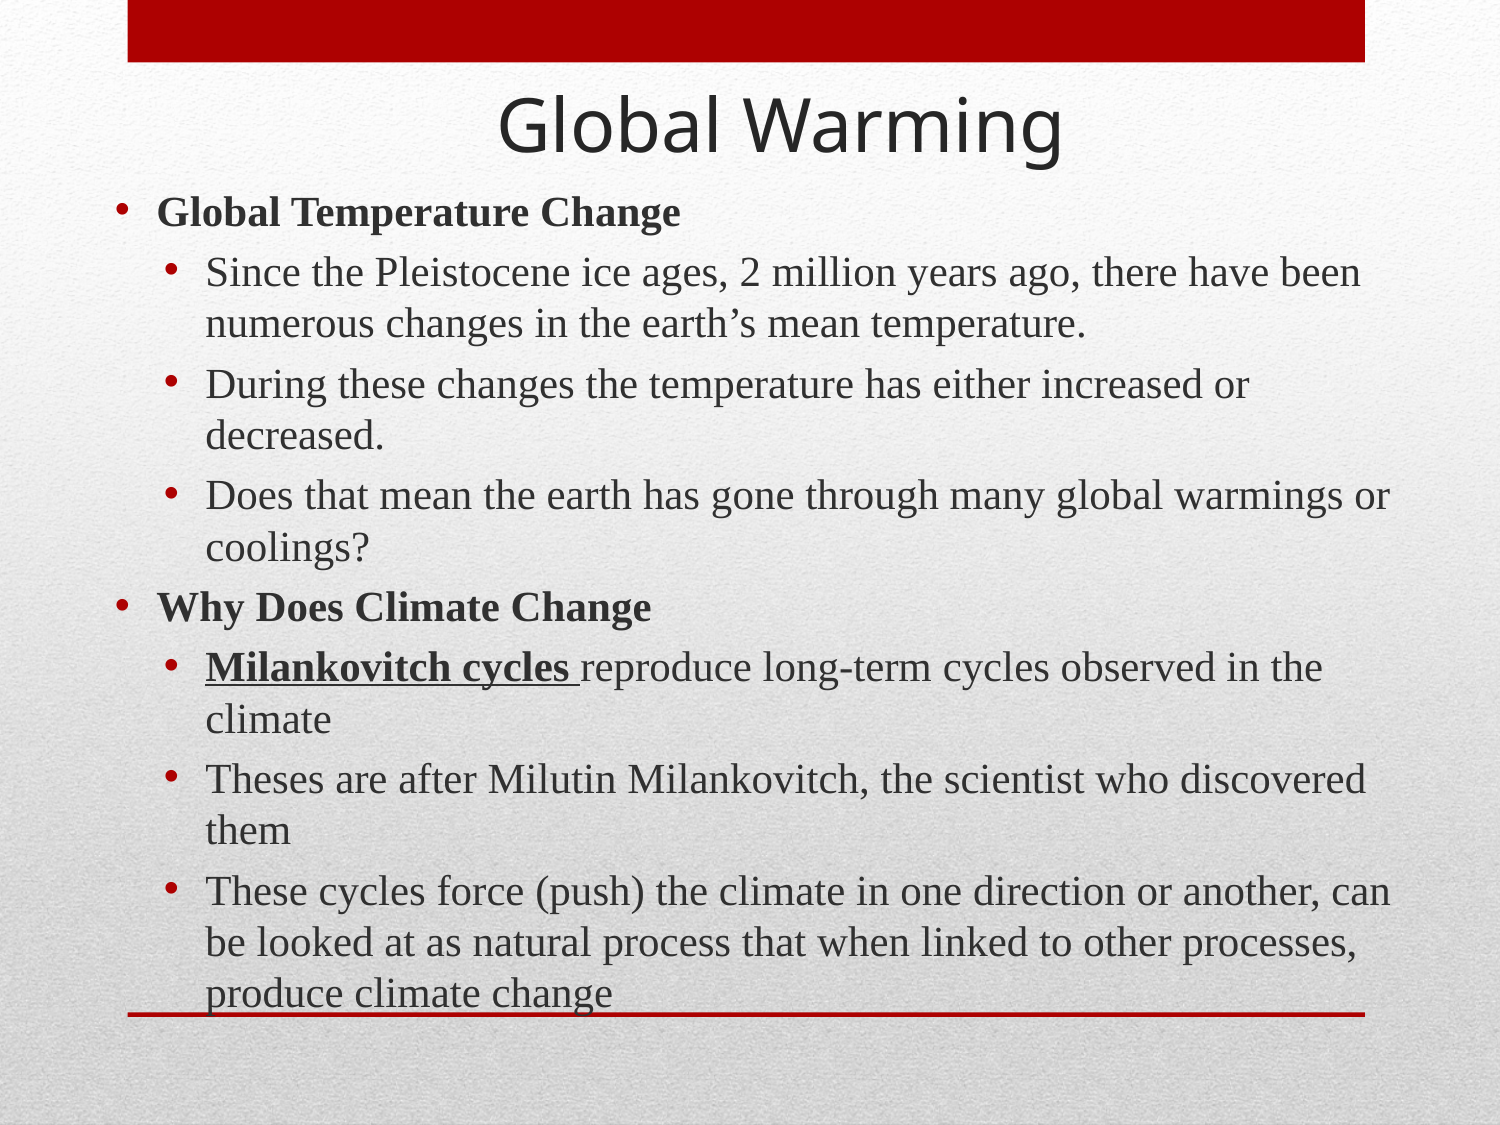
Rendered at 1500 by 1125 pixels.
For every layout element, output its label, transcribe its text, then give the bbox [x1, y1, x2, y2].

list Global Temperature Change Since the Pleistocene ice ages, 2 million years ago, there have been numerous changes in the earth’s mean temperature. During these changes the temperature has either increased or decreased. Does that mean the earth has gone through many global warmings or coolings? Why Does Climate Change Milankovitch cycles reproduce long-term cycles observed in the climate Theses are after Milutin Milankovitch, the scientist who discovered them These cycles force (push) the climate in one direction or another, can be looked at as natural process that when linked to other processes, produce climate change [99, 174, 1425, 1025]
title Global Warming [212, 62, 1350, 175]
